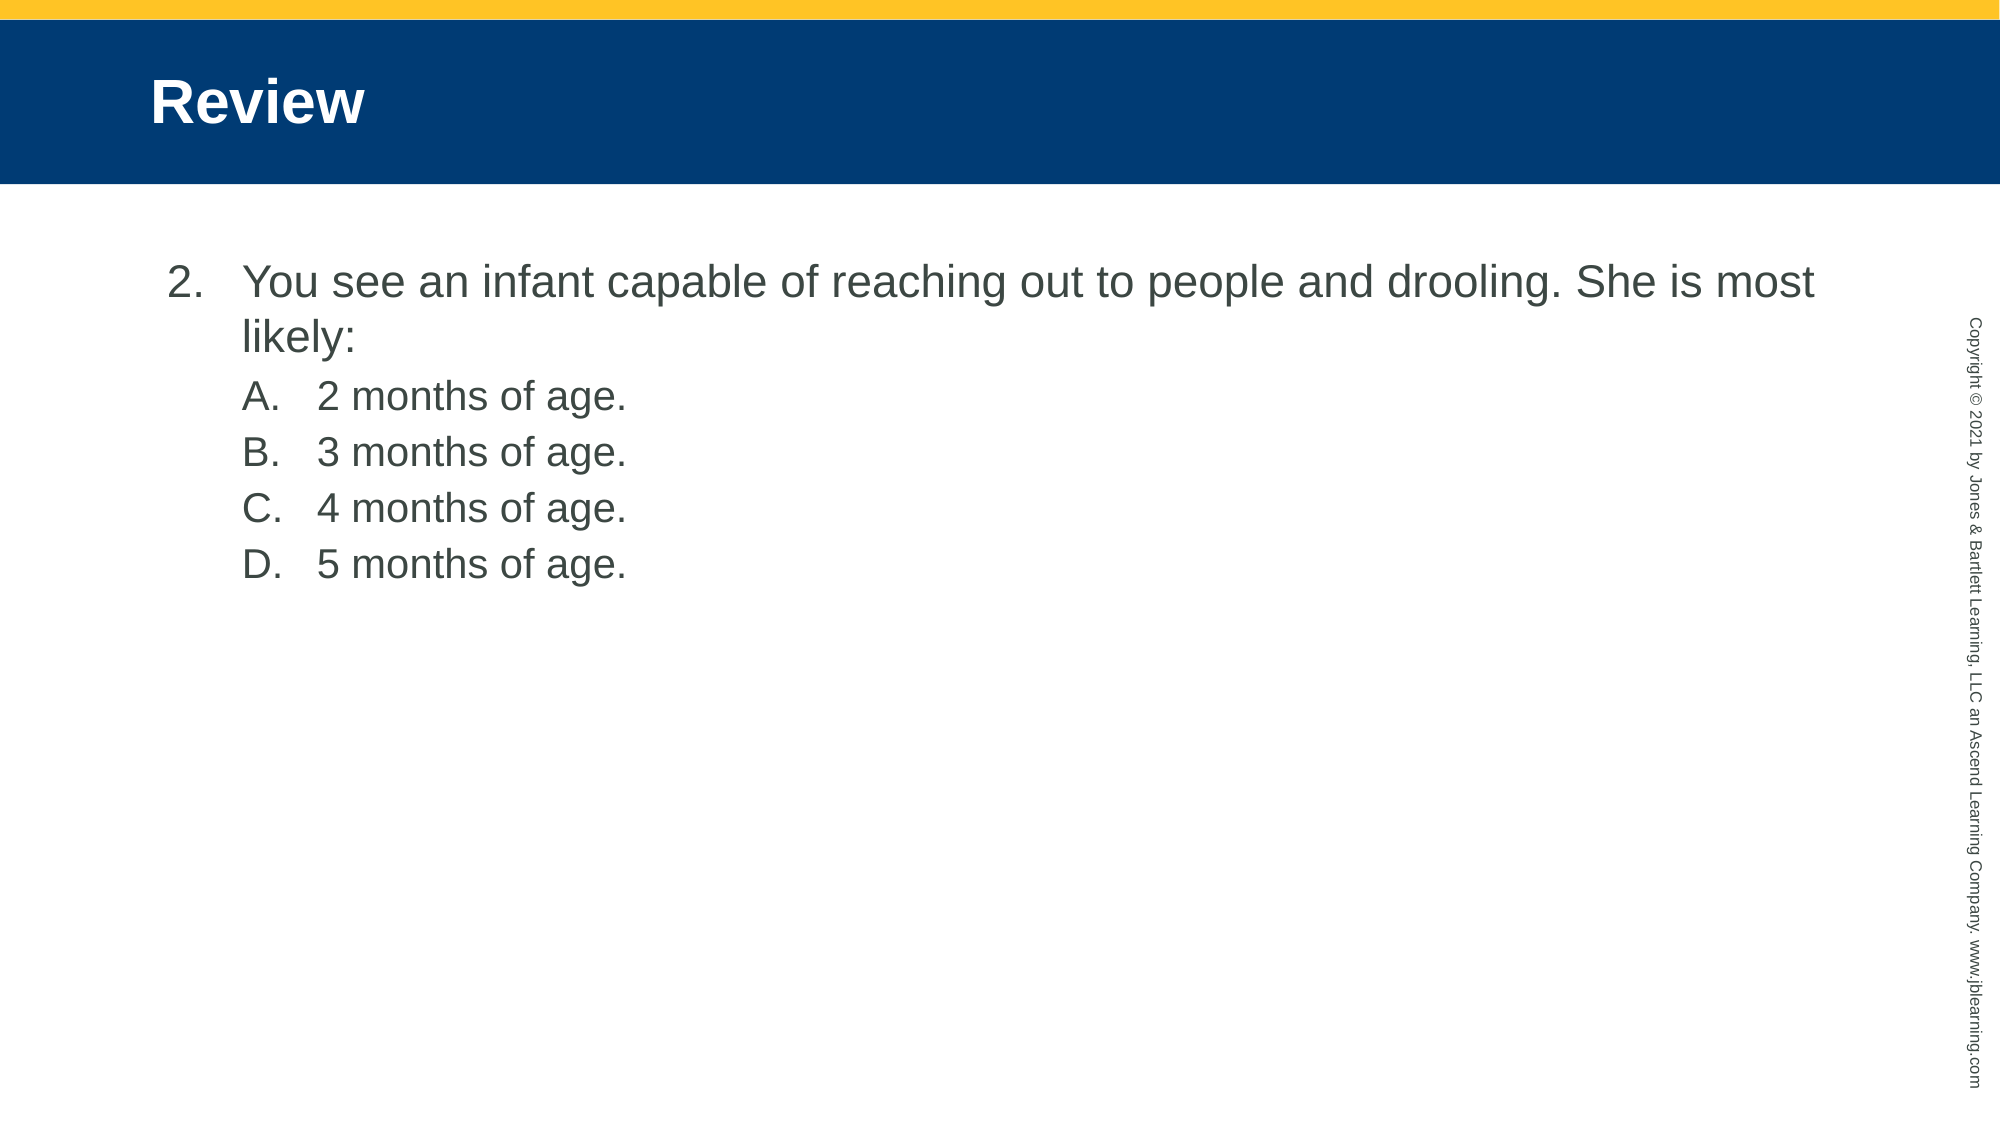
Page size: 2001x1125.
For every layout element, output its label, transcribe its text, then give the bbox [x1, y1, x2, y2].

title Review [0, 19, 2000, 185]
list You see an infant capable of reaching out to people and drooling. She is most likely: 2 months of age. 3 months of age. 4 months of age. 5 months of age. [151, 244, 1840, 1016]
